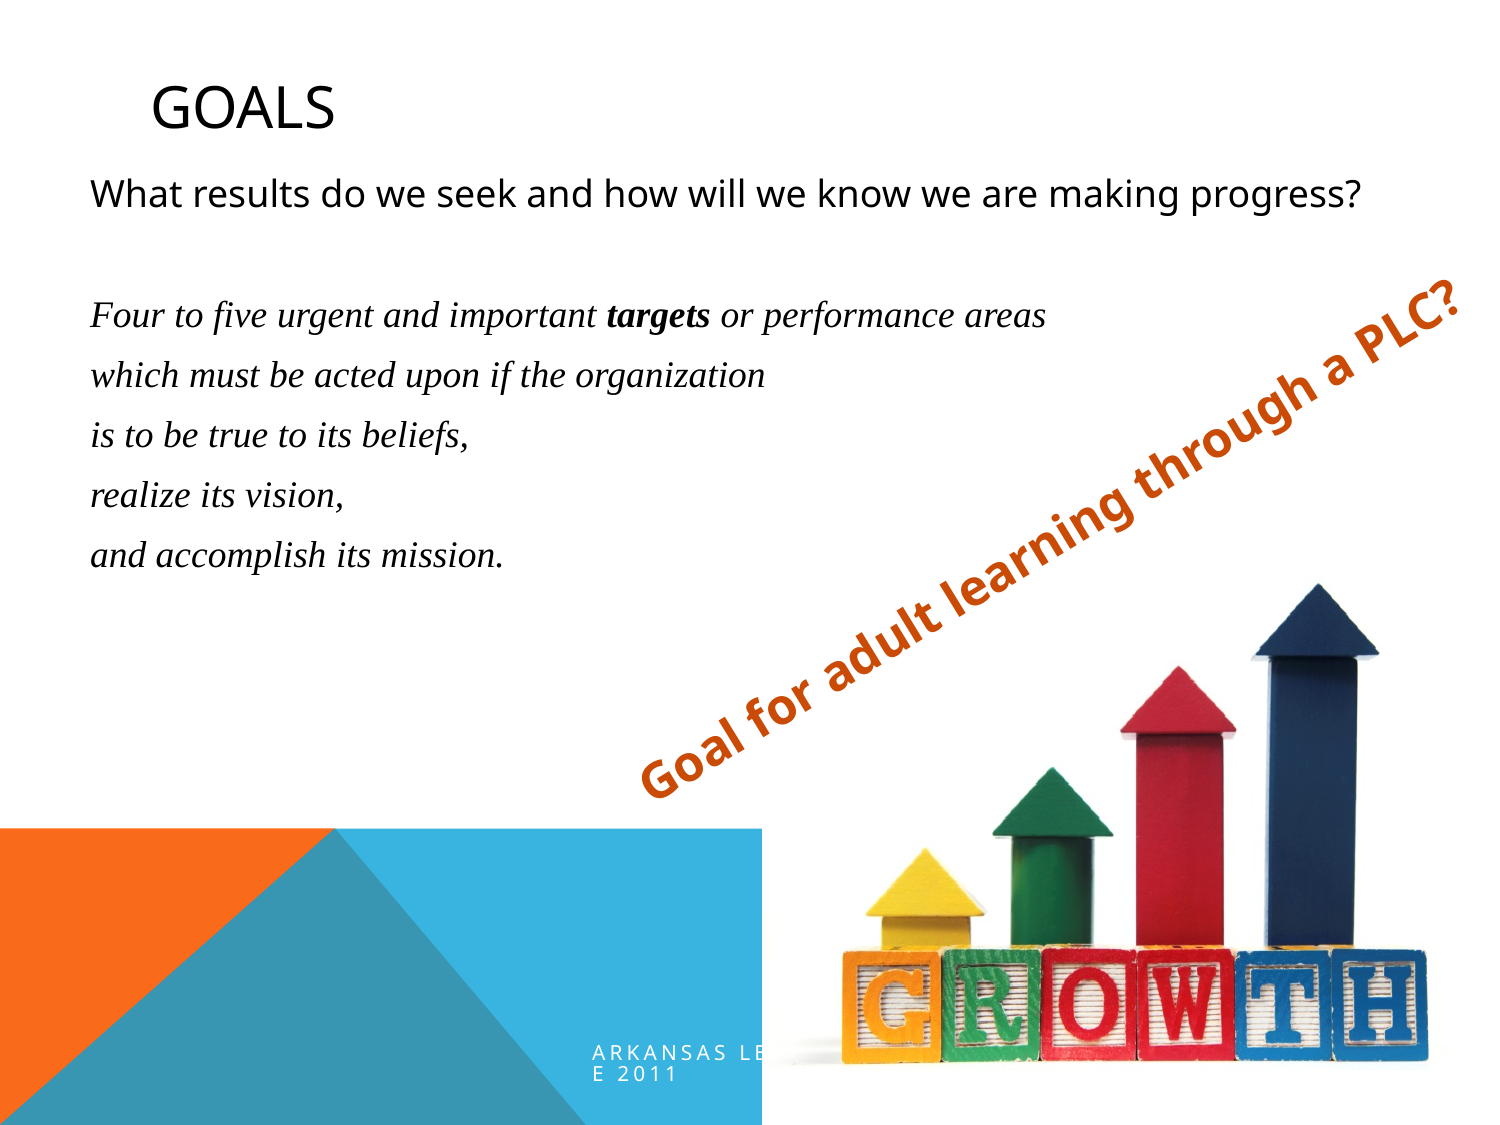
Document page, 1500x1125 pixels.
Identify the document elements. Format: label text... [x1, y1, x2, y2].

footer Arkansas Leadership Academy - AASCD Conference 2011 [577, 1031, 757, 1076]
title gOALS [135, 60, 1369, 150]
text_box Goal for adult learning through a PLC? [1024, 219, 1500, 510]
picture [762, 512, 1500, 1125]
text_box Goal for adult learning through a PLC? [562, 674, 757, 858]
list What results do we seek and how will we know we are making progress? Four to five urgent and important targets or performance areas which must be acted upon if the organization is to be true to its beliefs, realize its vision, and accomplish its mission. [75, 162, 1413, 616]
